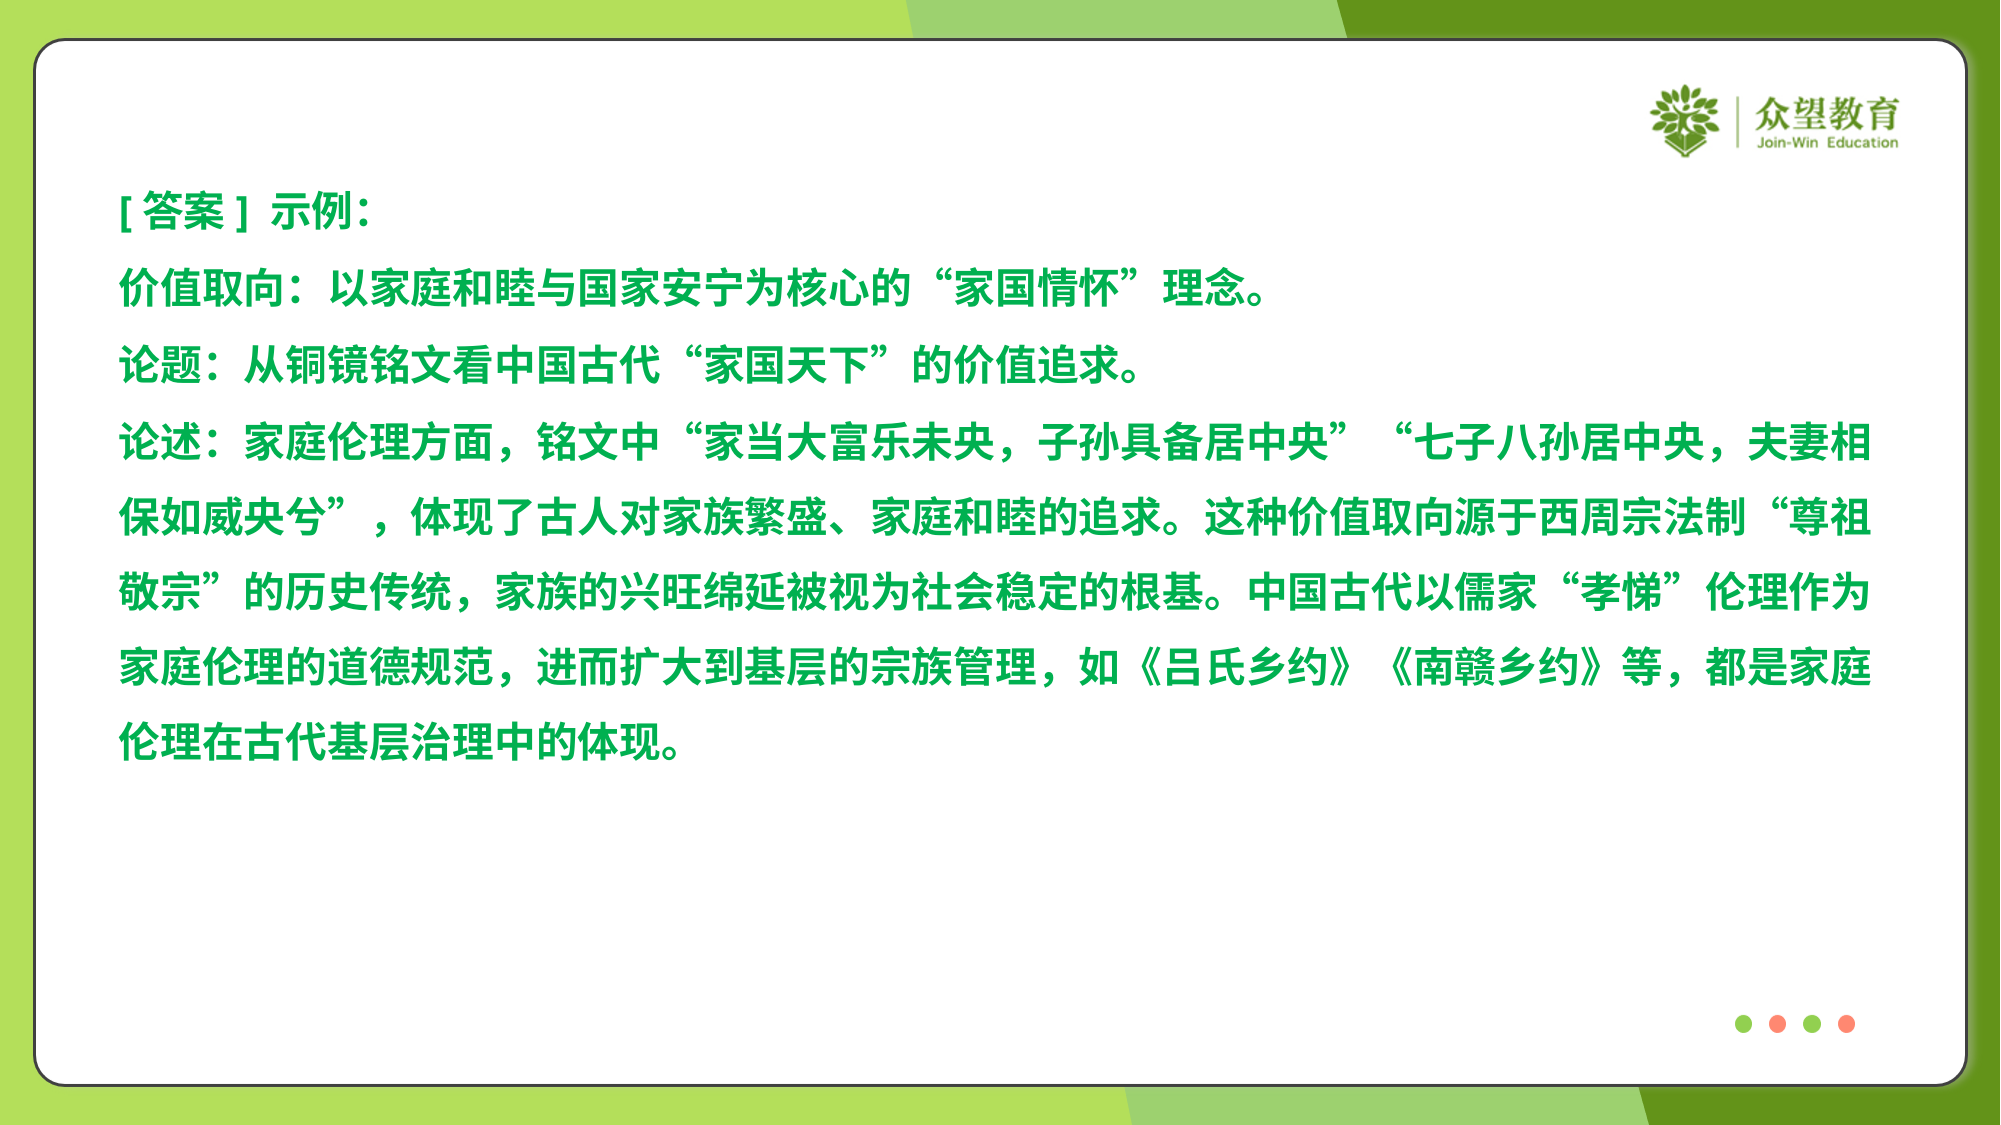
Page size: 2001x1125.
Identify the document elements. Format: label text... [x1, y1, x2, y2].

text_box [答案] 示例： 价值取向：以家庭和睦与国家安宁为核心的“家国情怀”理念。 论题：从铜镜铭文看中国古代“家国天下”的价值追求。 论述：家庭伦理方面，铭文中“家当大富乐未央，子孙具备居中央”“七子八孙居中央，夫妻相 保如威央兮”，体现了古人对家族繁盛、家庭和睦的追求。这种价值取向源于西周宗法制“尊祖 敬宗”的历史传统，家族的兴旺绵延被视为社会稳定的根基。中国古代以儒家“孝悌”伦理作为 家庭伦理的道德规范，进而扩大到基层的宗族管理，如《吕氏乡约》《南赣乡约》等，都是家庭 伦理在古代基层治理中的体现。 [118, 159, 1883, 766]
picture [0, 0, 2000, 1125]
